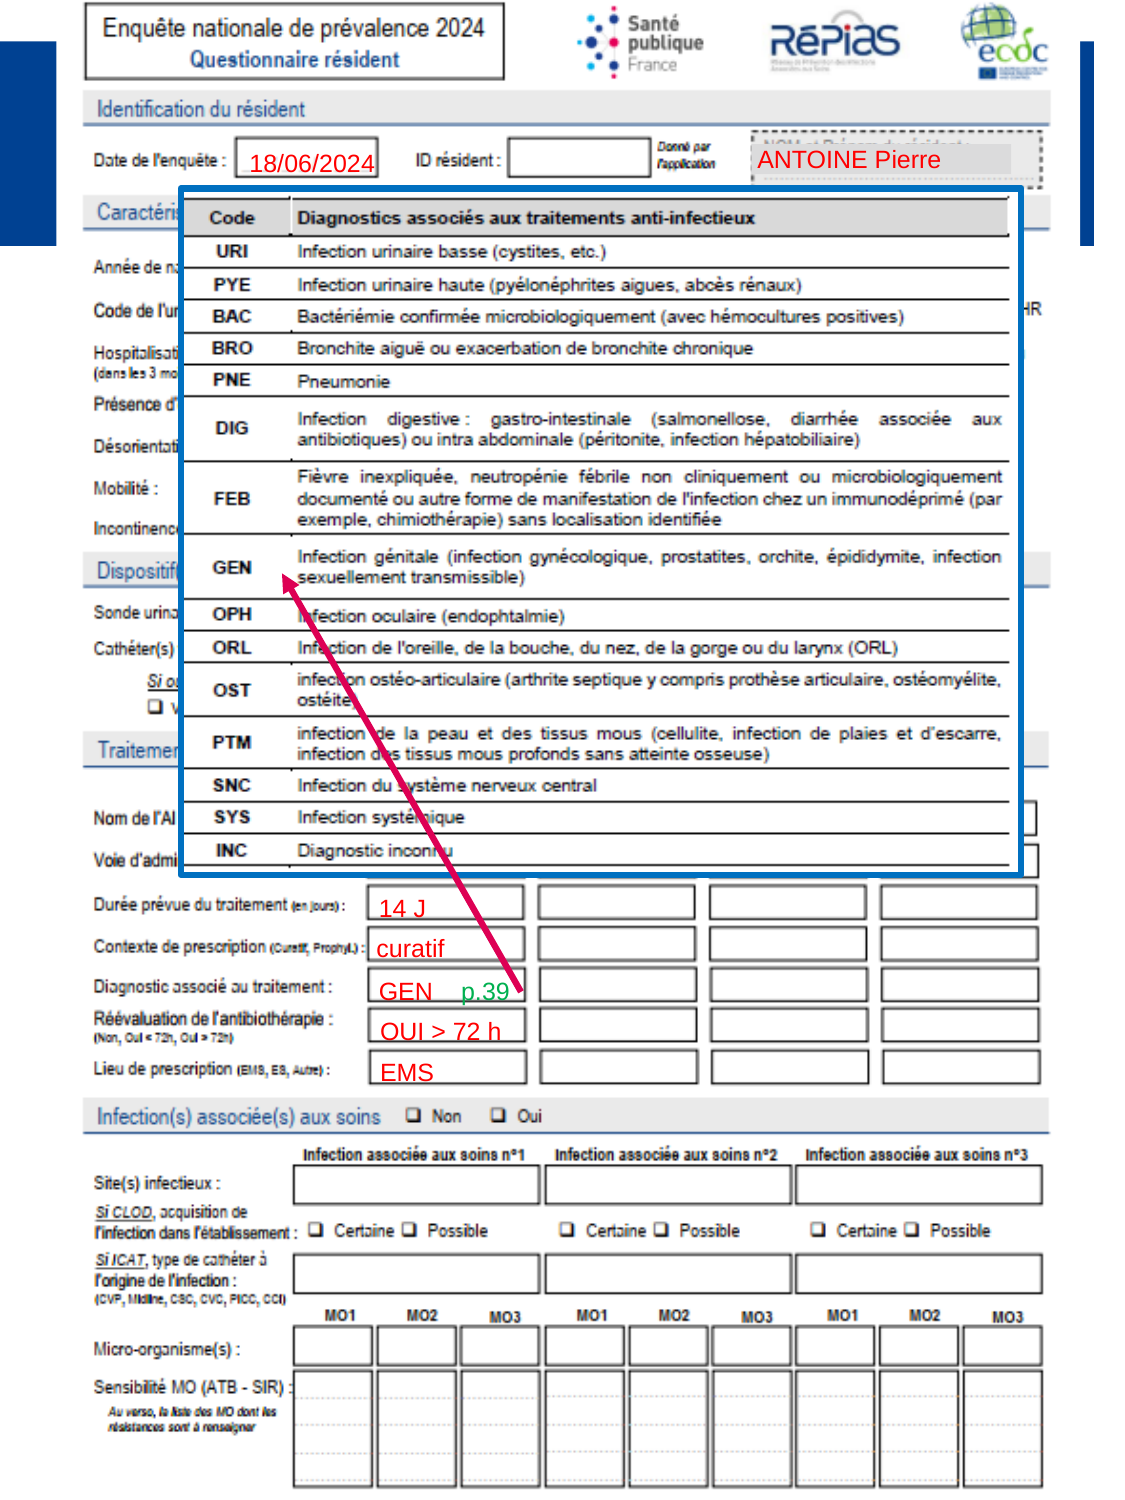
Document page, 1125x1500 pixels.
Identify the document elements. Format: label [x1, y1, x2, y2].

text_box [281, 573, 522, 993]
picture [55, 0, 1081, 1496]
